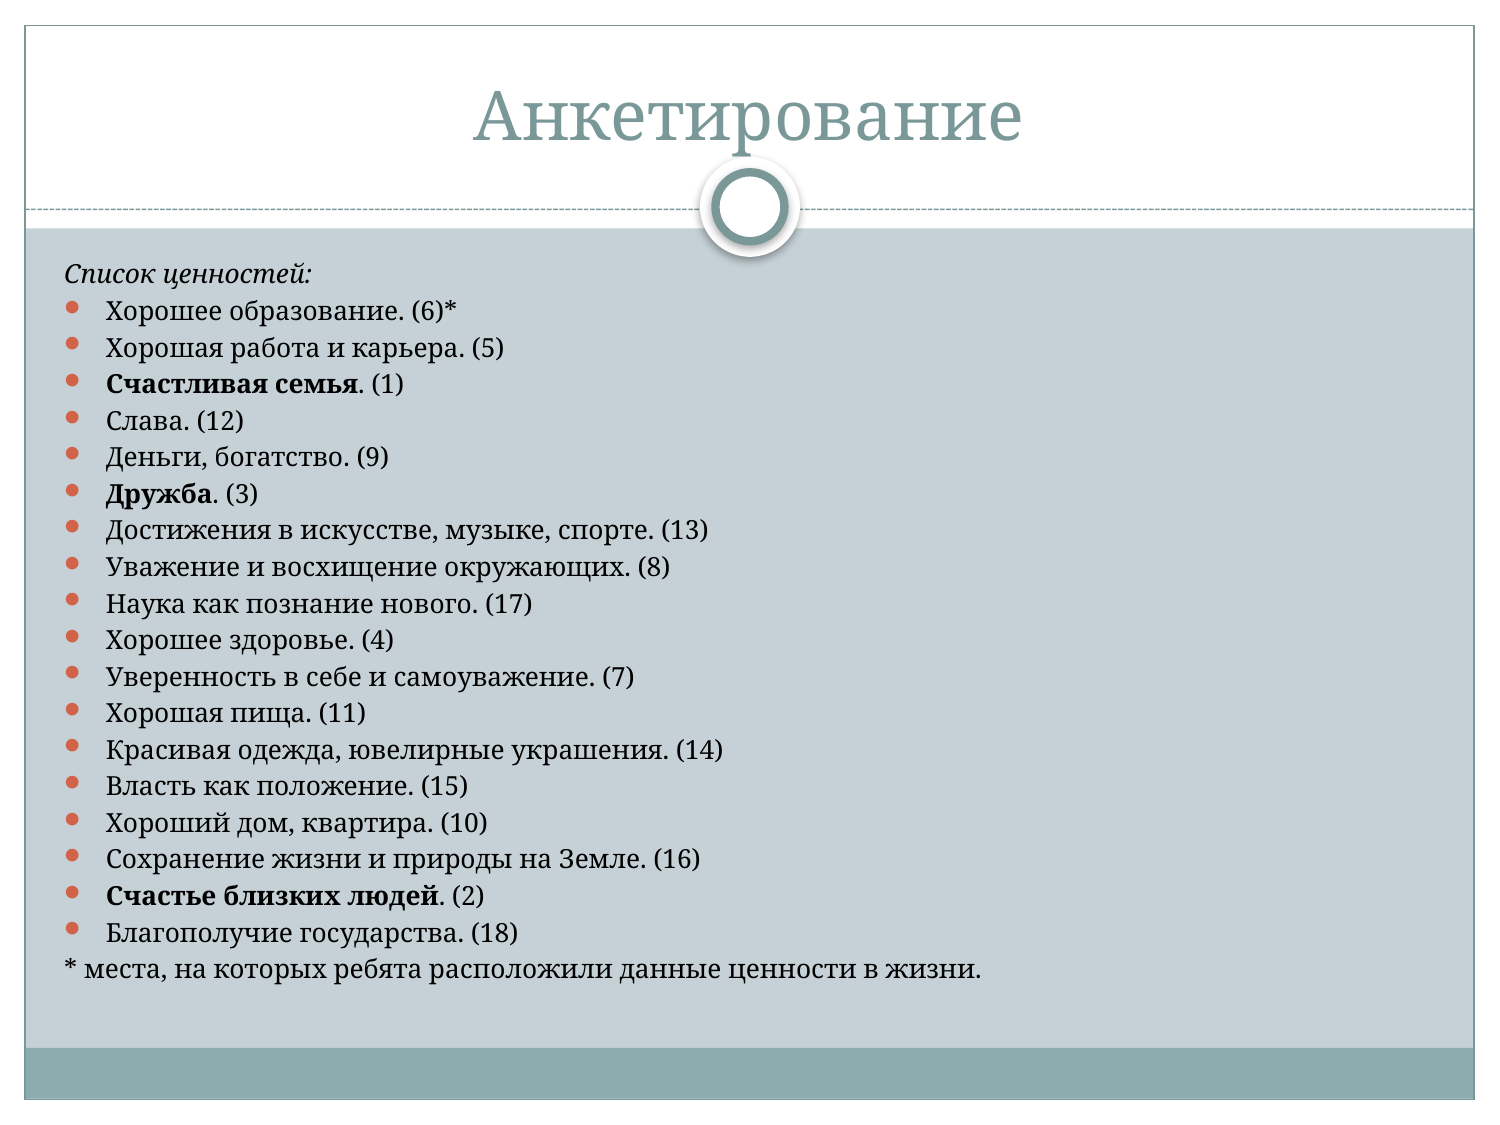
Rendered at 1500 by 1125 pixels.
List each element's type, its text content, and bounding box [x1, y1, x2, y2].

title Анкетирование [49, 37, 1450, 162]
list Список ценностей: Хорошее образование. (6)* Хорошая работа и карьера. (5) Счастливая семья. (1) Слава. (12) Деньги, богатство. (9) Дружба. (3) Достижения в искусстве, музыке, спорте. (13) Уважение и восхищение окружающих. (8) Наука как познание нового. (17) Хорошее здоровье. (4) Уверенность в себе и самоуважение. (7) Хорошая пища. (11) Красивая одежда, ювелирные украшения. (14) Власть как положение. (15) Хороший дом, квартира. (10) Сохранение жизни и природы на Земле. (16) Счастье близких людей. (2) Благополучие государства. (18) * места, на которых ребята расположили данные ценности в жизни. [49, 250, 1445, 1001]
